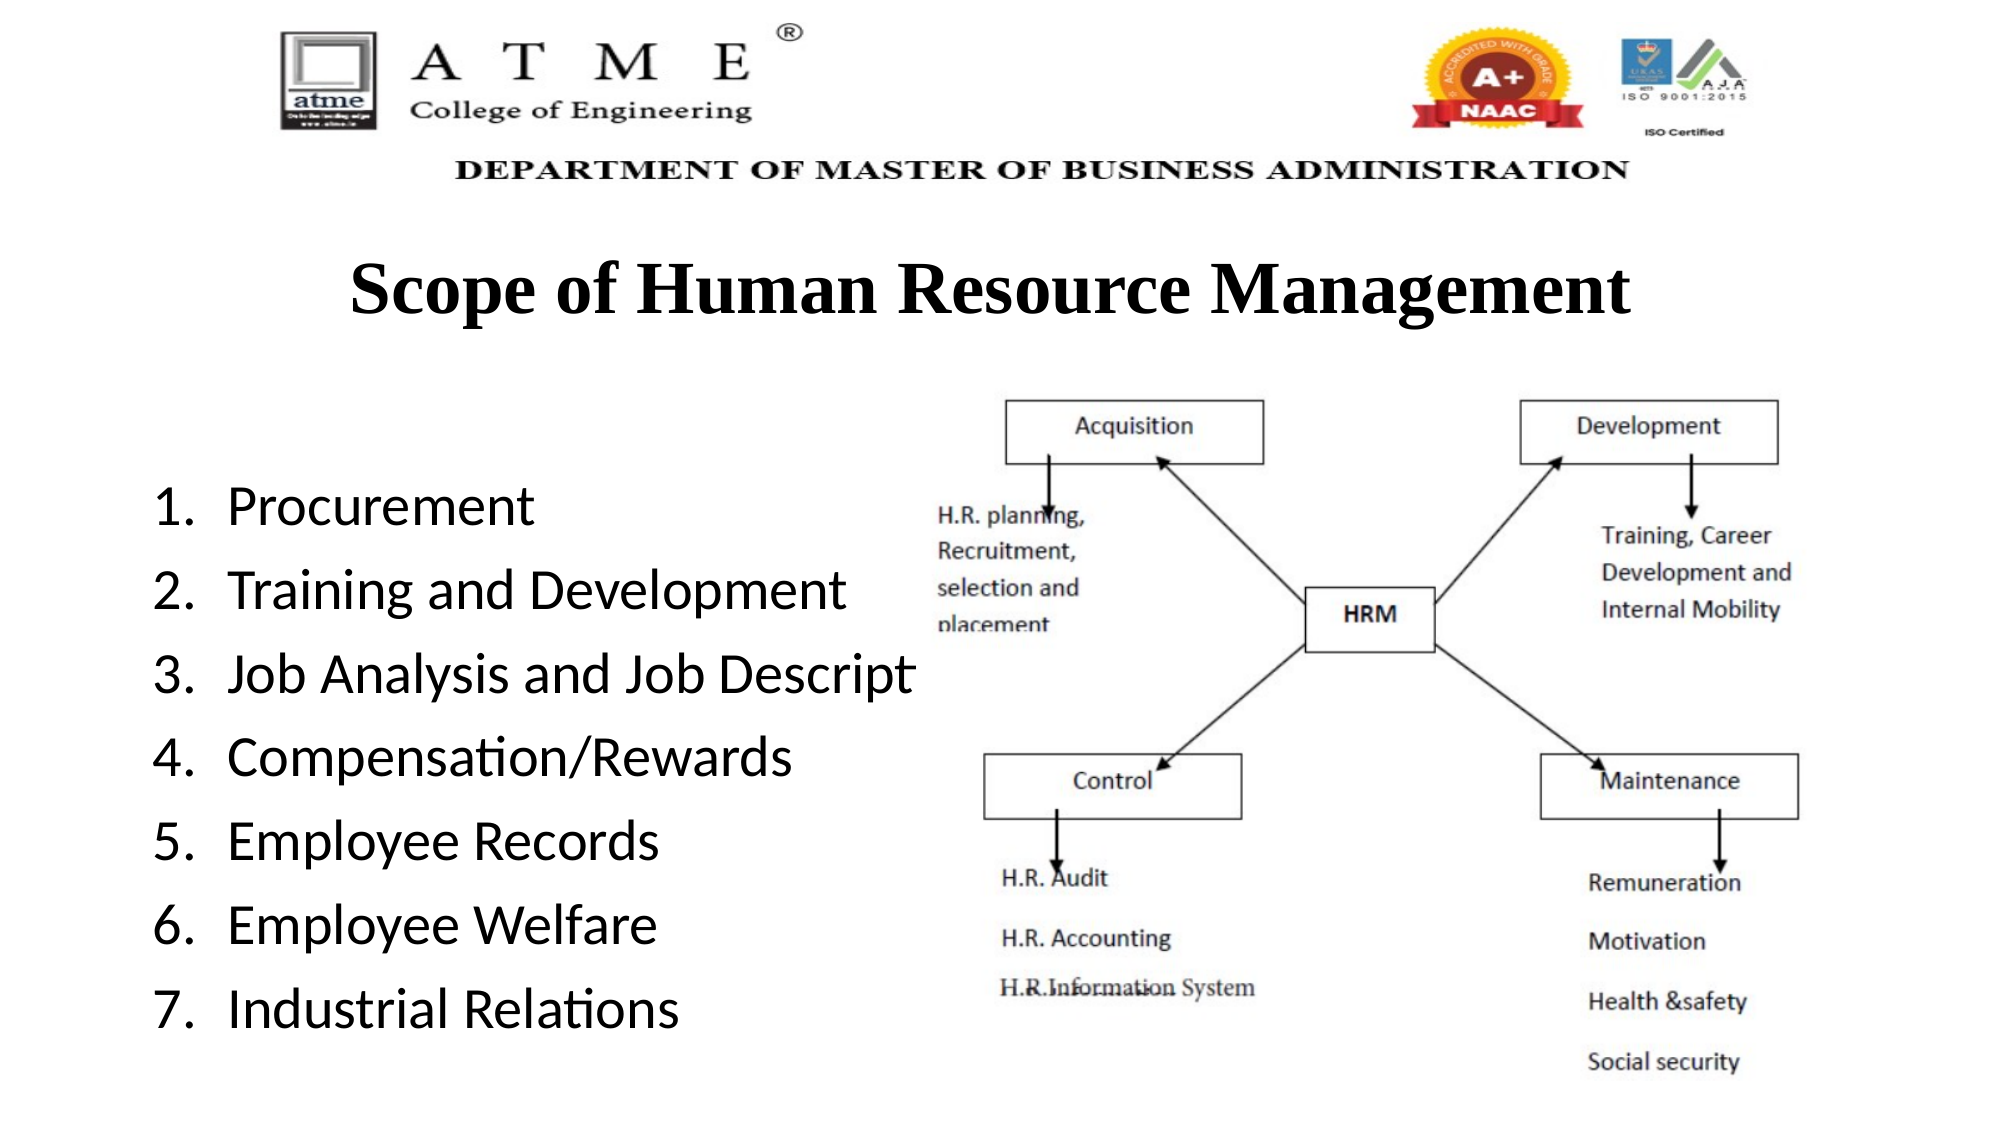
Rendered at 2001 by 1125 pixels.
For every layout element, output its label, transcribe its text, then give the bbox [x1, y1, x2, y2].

title Scope of Human Resource Management [137, 59, 1863, 467]
list Procurement Training and Development Job Analysis and Job Description Compensation/Rewards Employee Records Employee Welfare Industrial Relations [137, 467, 1863, 1125]
picture [272, 22, 1802, 59]
picture [916, 367, 1926, 1082]
